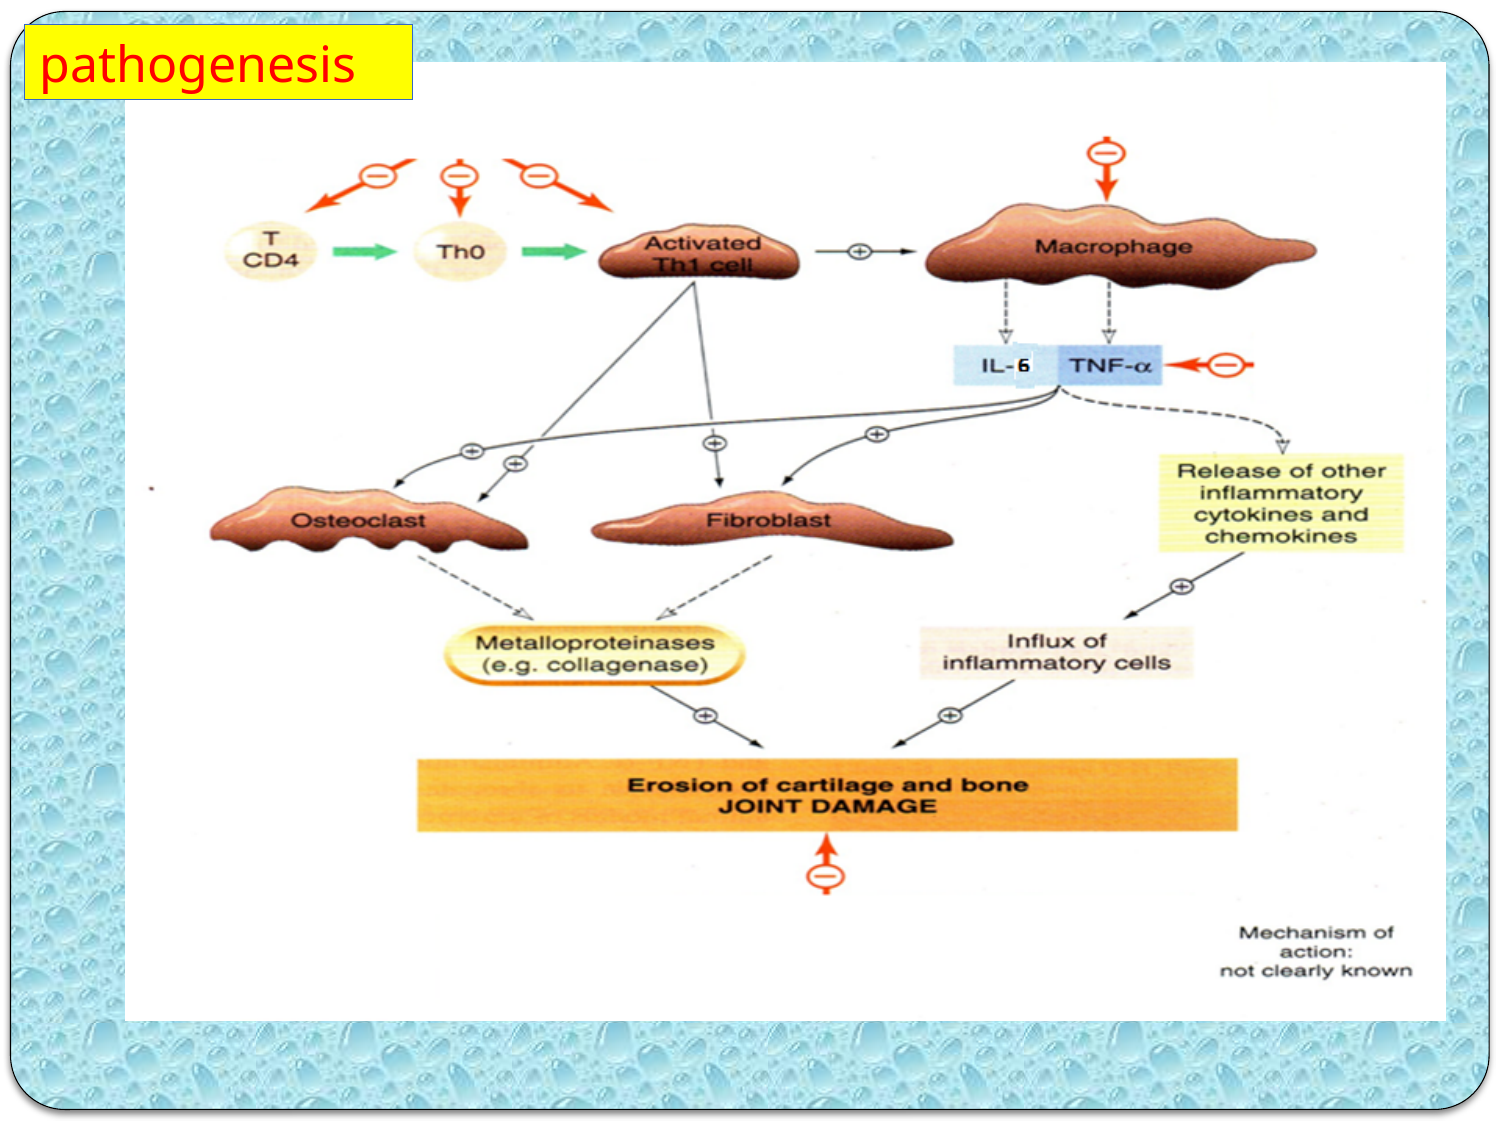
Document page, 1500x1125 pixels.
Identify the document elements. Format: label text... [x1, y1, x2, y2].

text_box pathogenesis [24, 24, 413, 100]
picture [12, 12, 1488, 1108]
